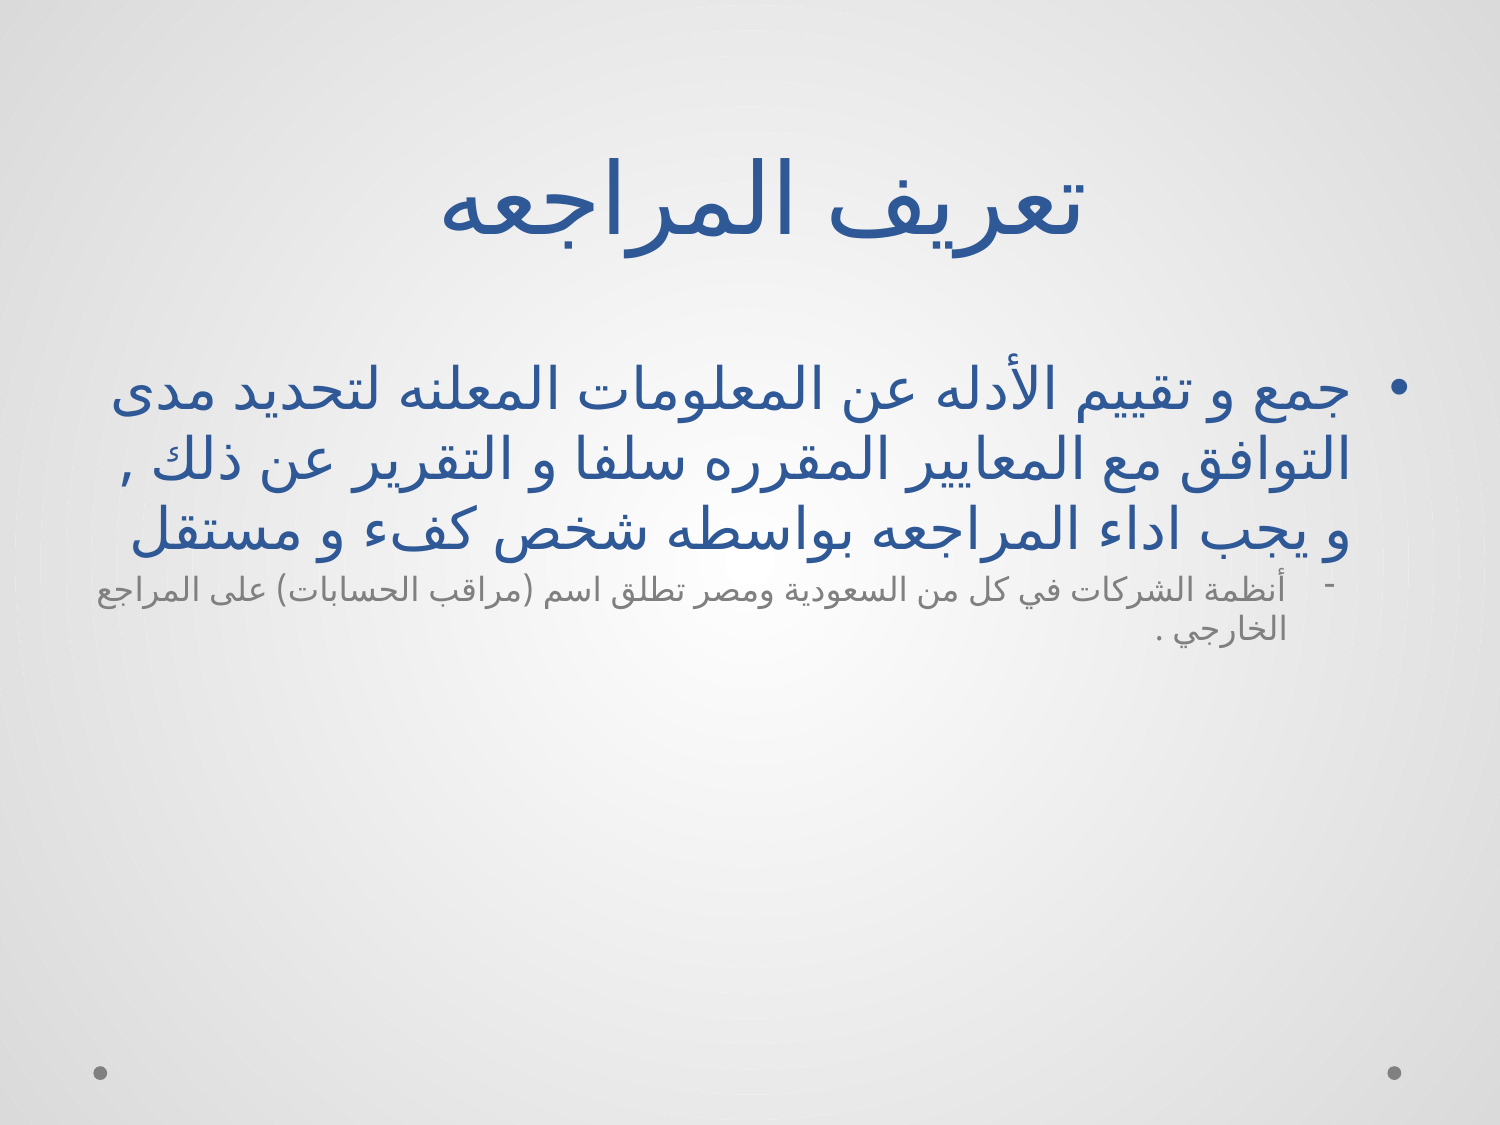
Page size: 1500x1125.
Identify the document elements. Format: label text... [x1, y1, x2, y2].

title تعريف المراجعه [75, 0, 1425, 262]
list جمع و تقييم الأدله عن المعلومات المعلنه لتحديد مدى التوافق مع المعايير المقرره سلفا و التقرير عن ذلك , و يجب اداء المراجعه بواسطه شخص كفء و مستقل أنظمة الشركات في كل من السعودية ومصر تطلق اسم (مراقب الحسابات) على المراجع الخارجي . [75, 262, 1425, 1005]
